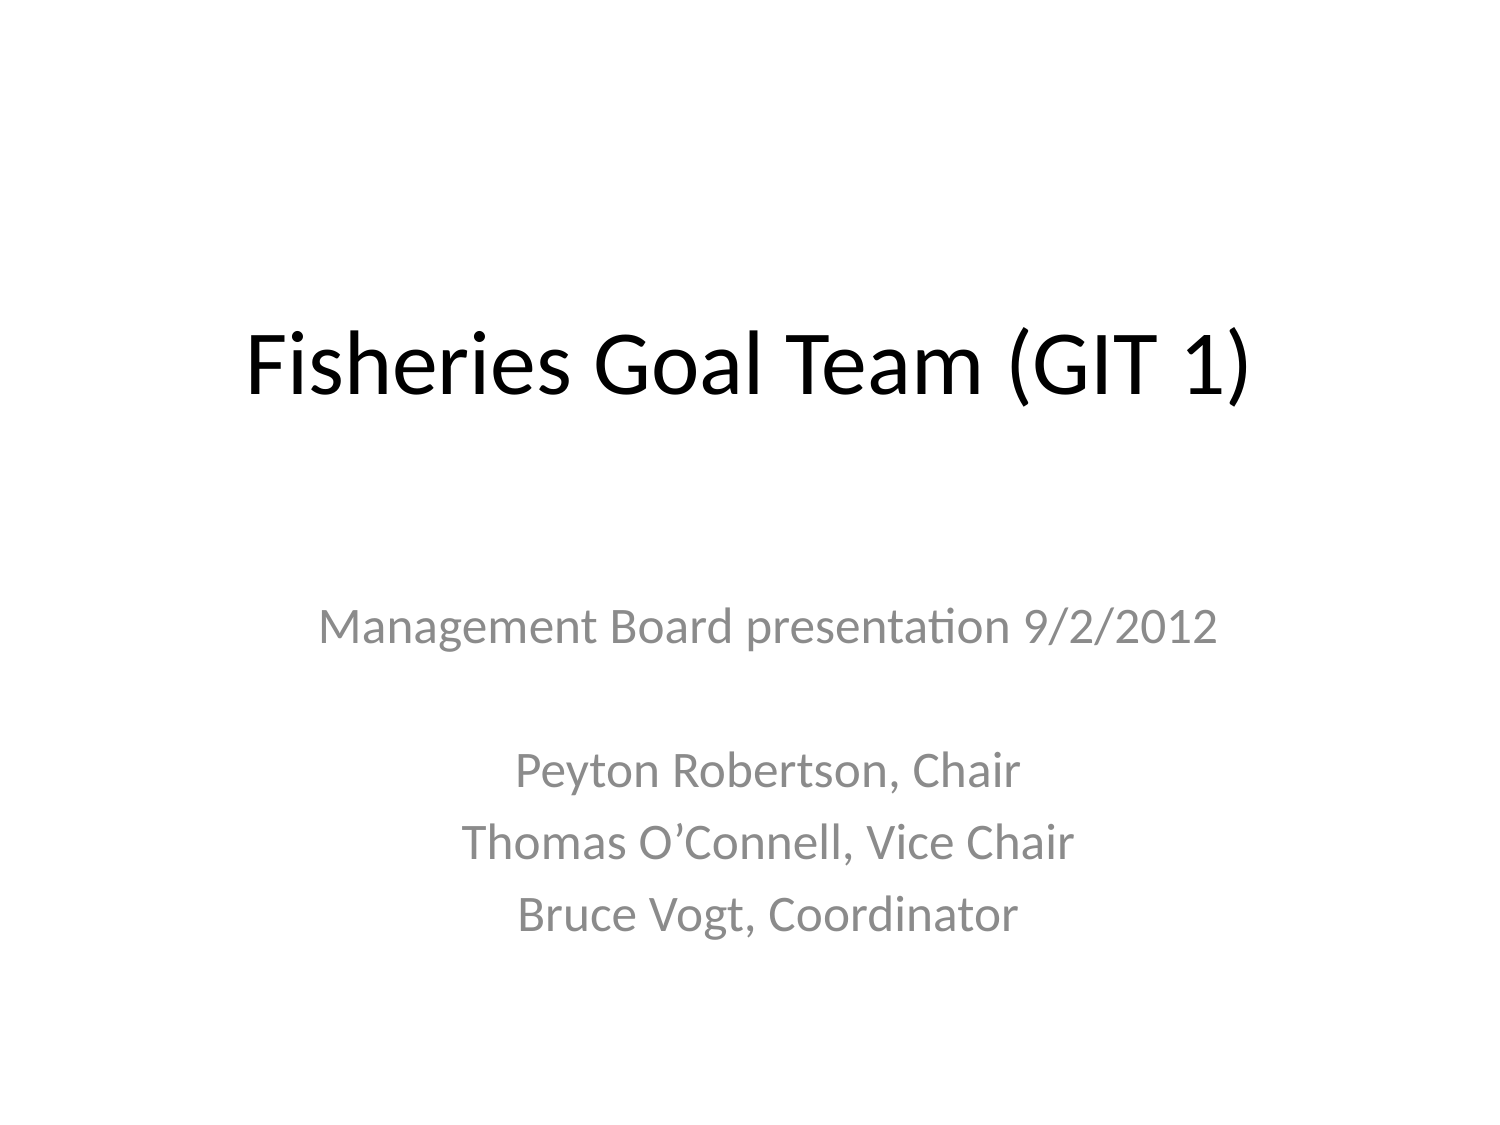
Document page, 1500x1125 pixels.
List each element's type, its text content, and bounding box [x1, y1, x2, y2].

subtitle Management Board presentation 9/2/2012 Peyton Robertson, Chair Thomas O’Connell, Vice Chair Bruce Vogt, Coordinator [200, 512, 1338, 950]
title Fisheries Goal Team (GIT 1) [112, 237, 1388, 479]
